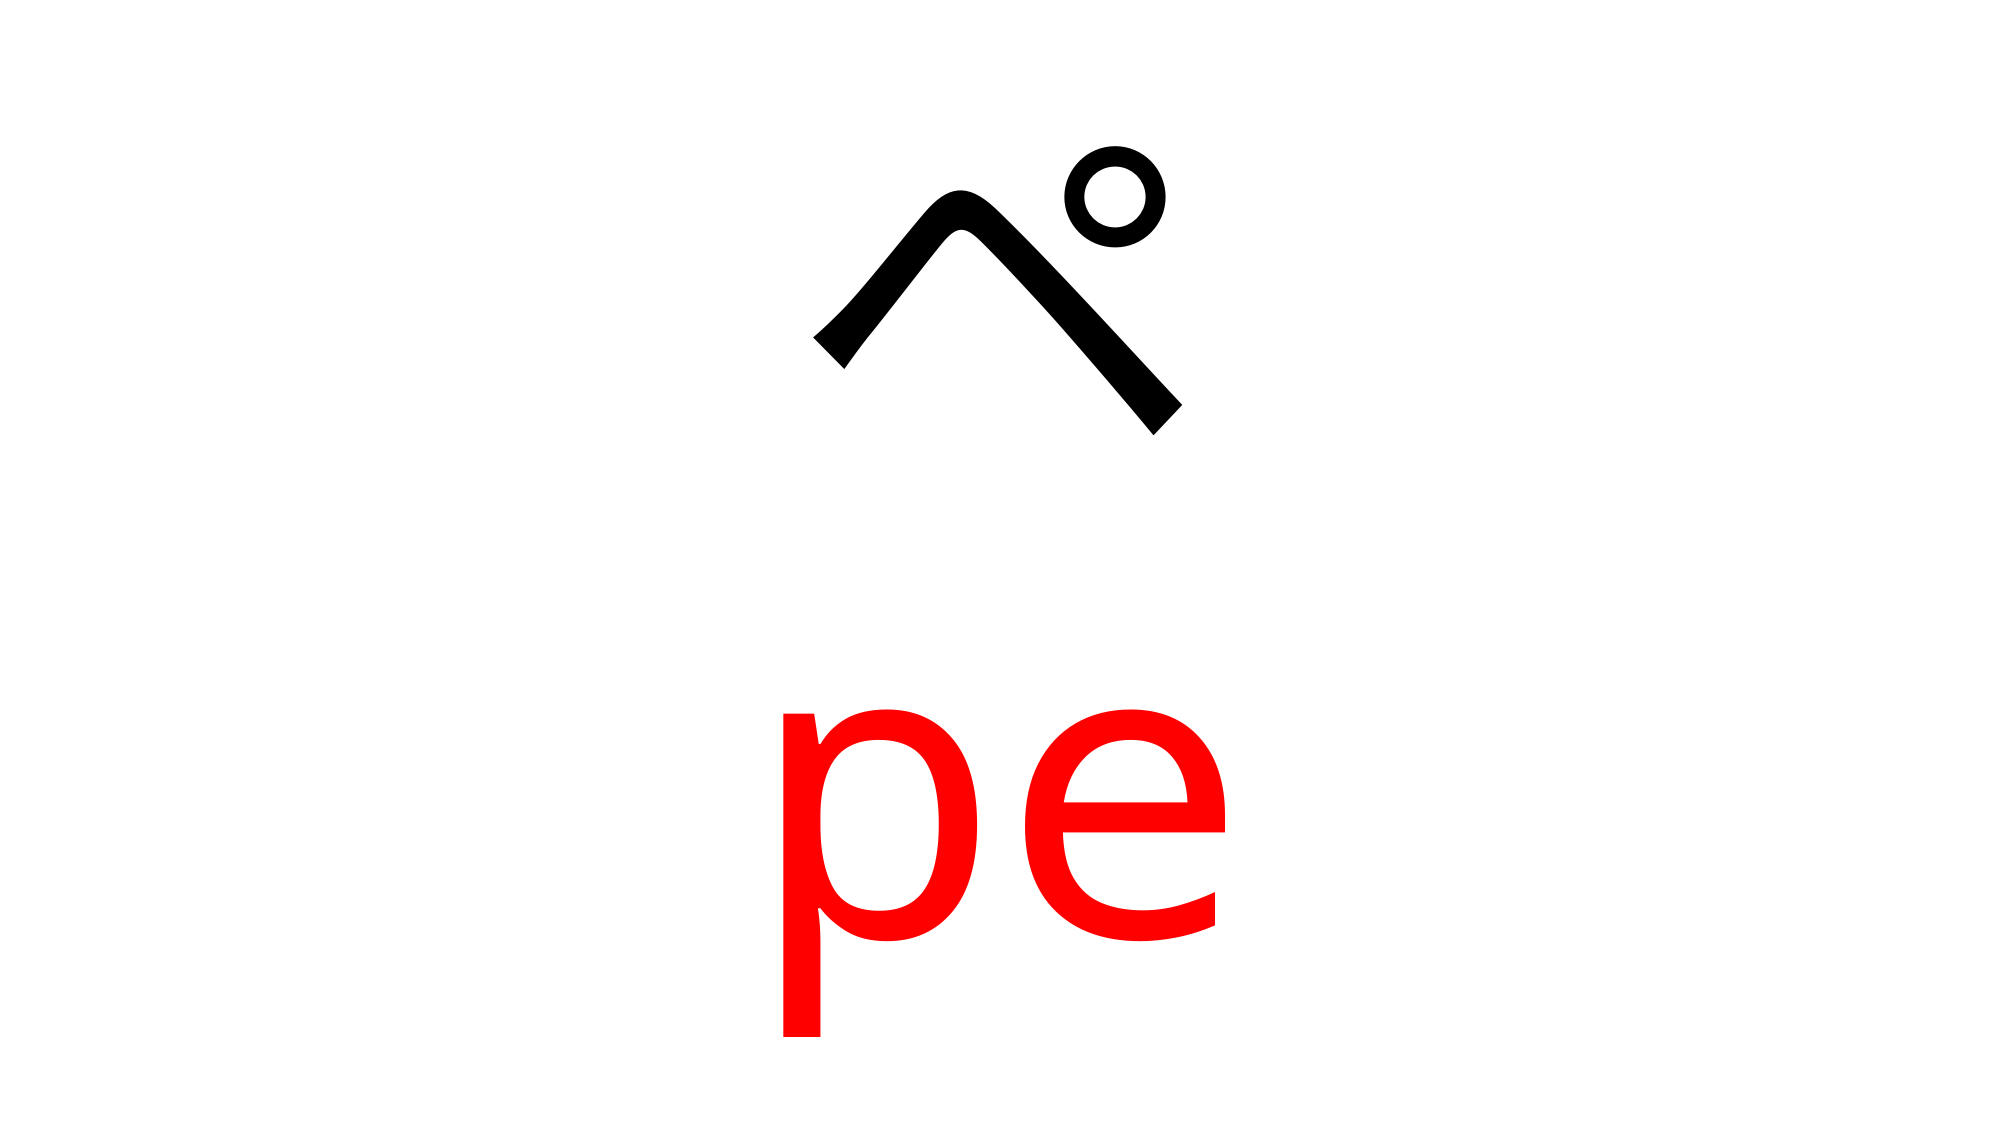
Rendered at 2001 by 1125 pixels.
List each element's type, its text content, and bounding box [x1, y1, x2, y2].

text_box pe [249, 562, 1750, 1036]
title ペ [249, 71, 1750, 545]
